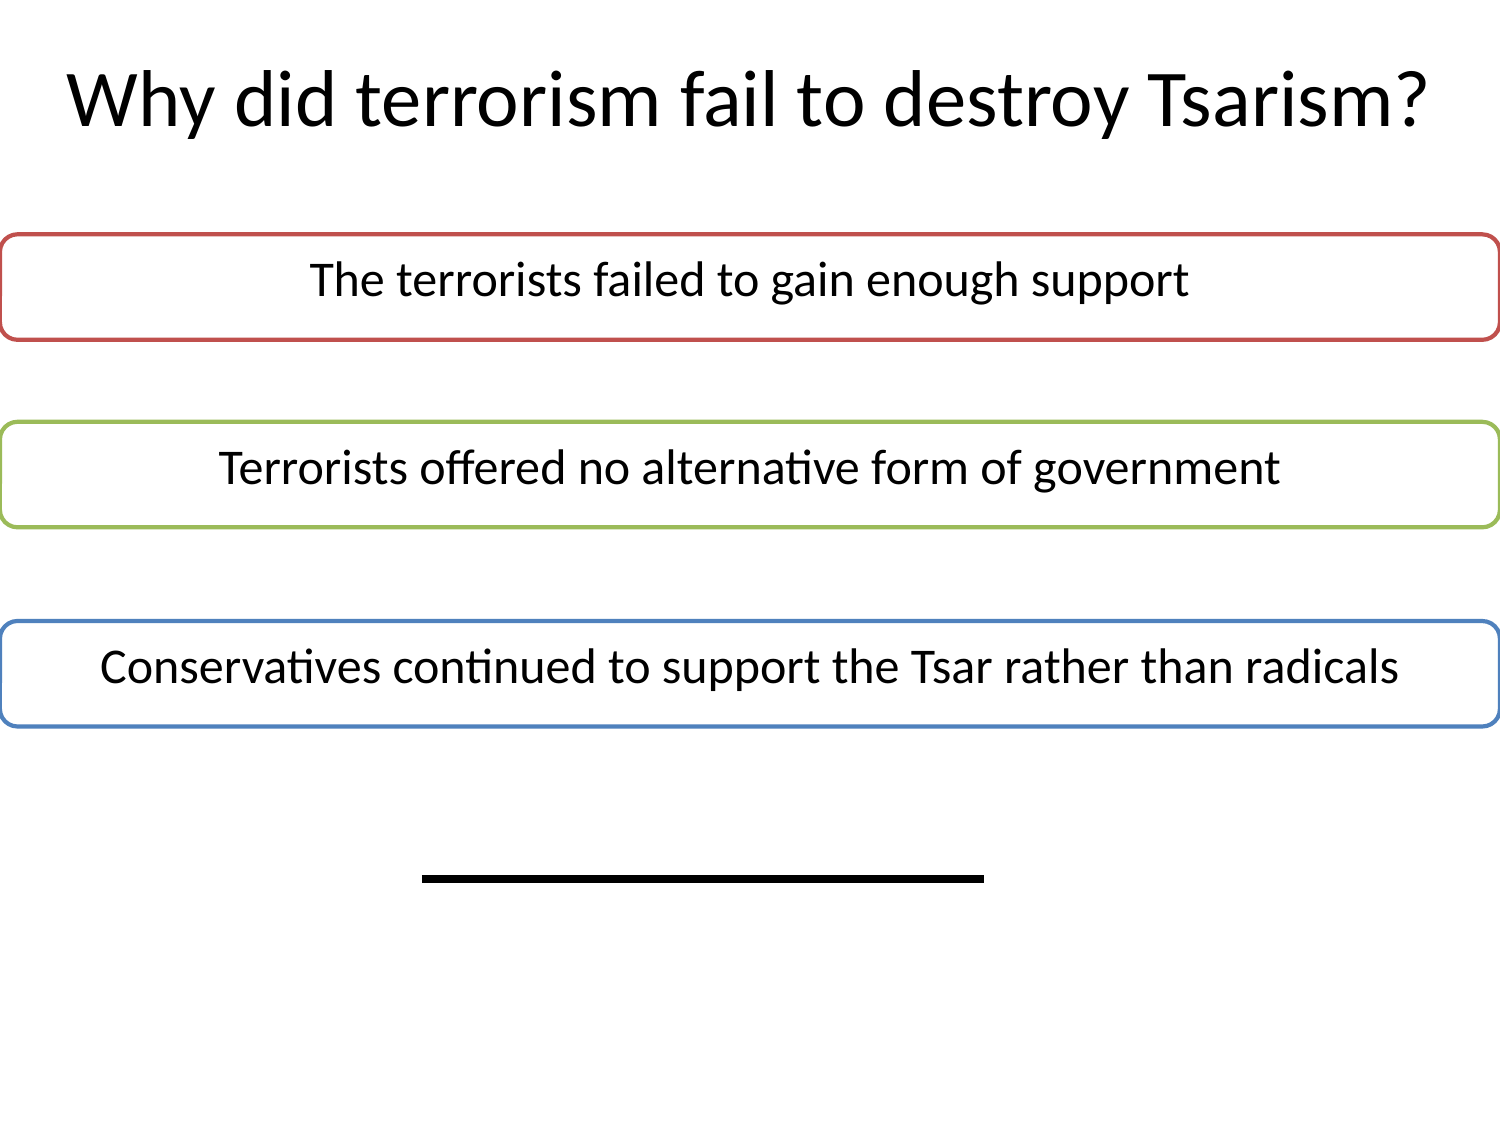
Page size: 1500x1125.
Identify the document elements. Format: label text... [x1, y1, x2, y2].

title Why did terrorism fail to destroy Tsarism? [0, 0, 1500, 188]
text_box The terrorists failed to gain enough support [0, 232, 1500, 342]
text_box Conservatives continued to support the Tsar rather than radicals [0, 618, 1500, 729]
text_box Terrorists offered no alternative form of government [0, 419, 1500, 530]
